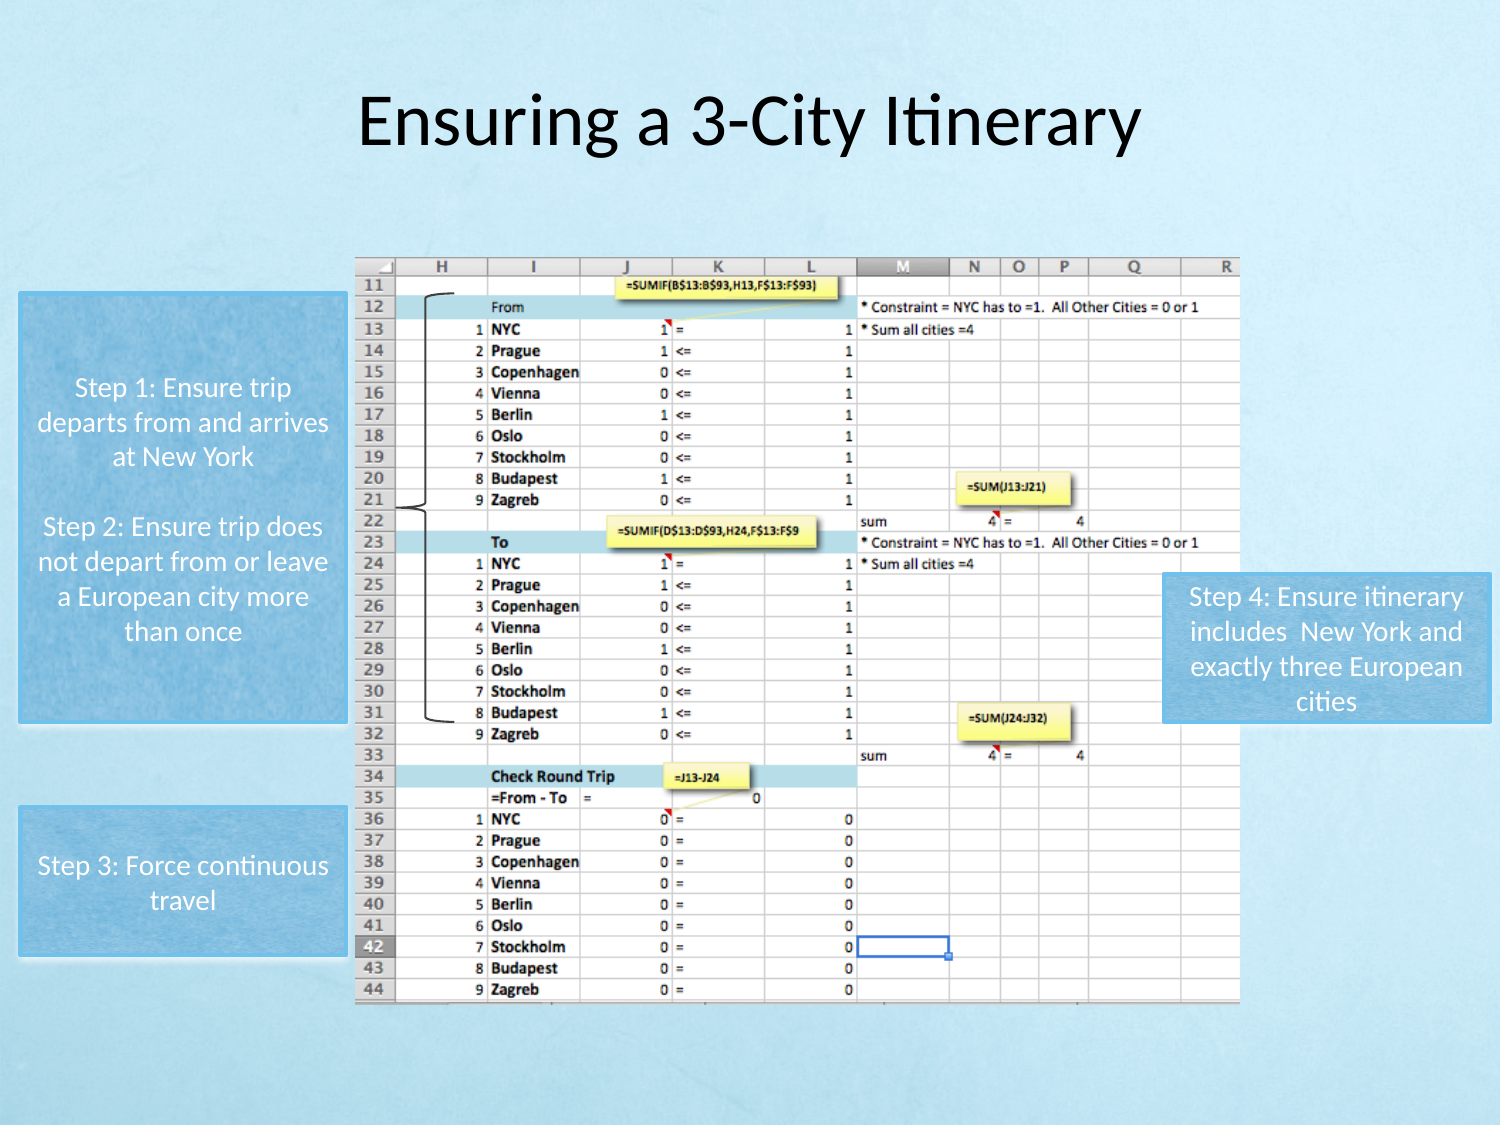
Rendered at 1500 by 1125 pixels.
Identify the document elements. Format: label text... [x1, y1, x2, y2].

text_box Step 1: Ensure trip departs from and arrives at New York Step 2: Ensure trip does not depart from or leave a European city more than once [18, 291, 110, 724]
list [116, 255, 1479, 1007]
text_box Step 3: Force continuous travel [18, 805, 110, 957]
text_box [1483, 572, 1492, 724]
text_box Ensuring a 3-City Itinerary [81, 15, 1419, 168]
